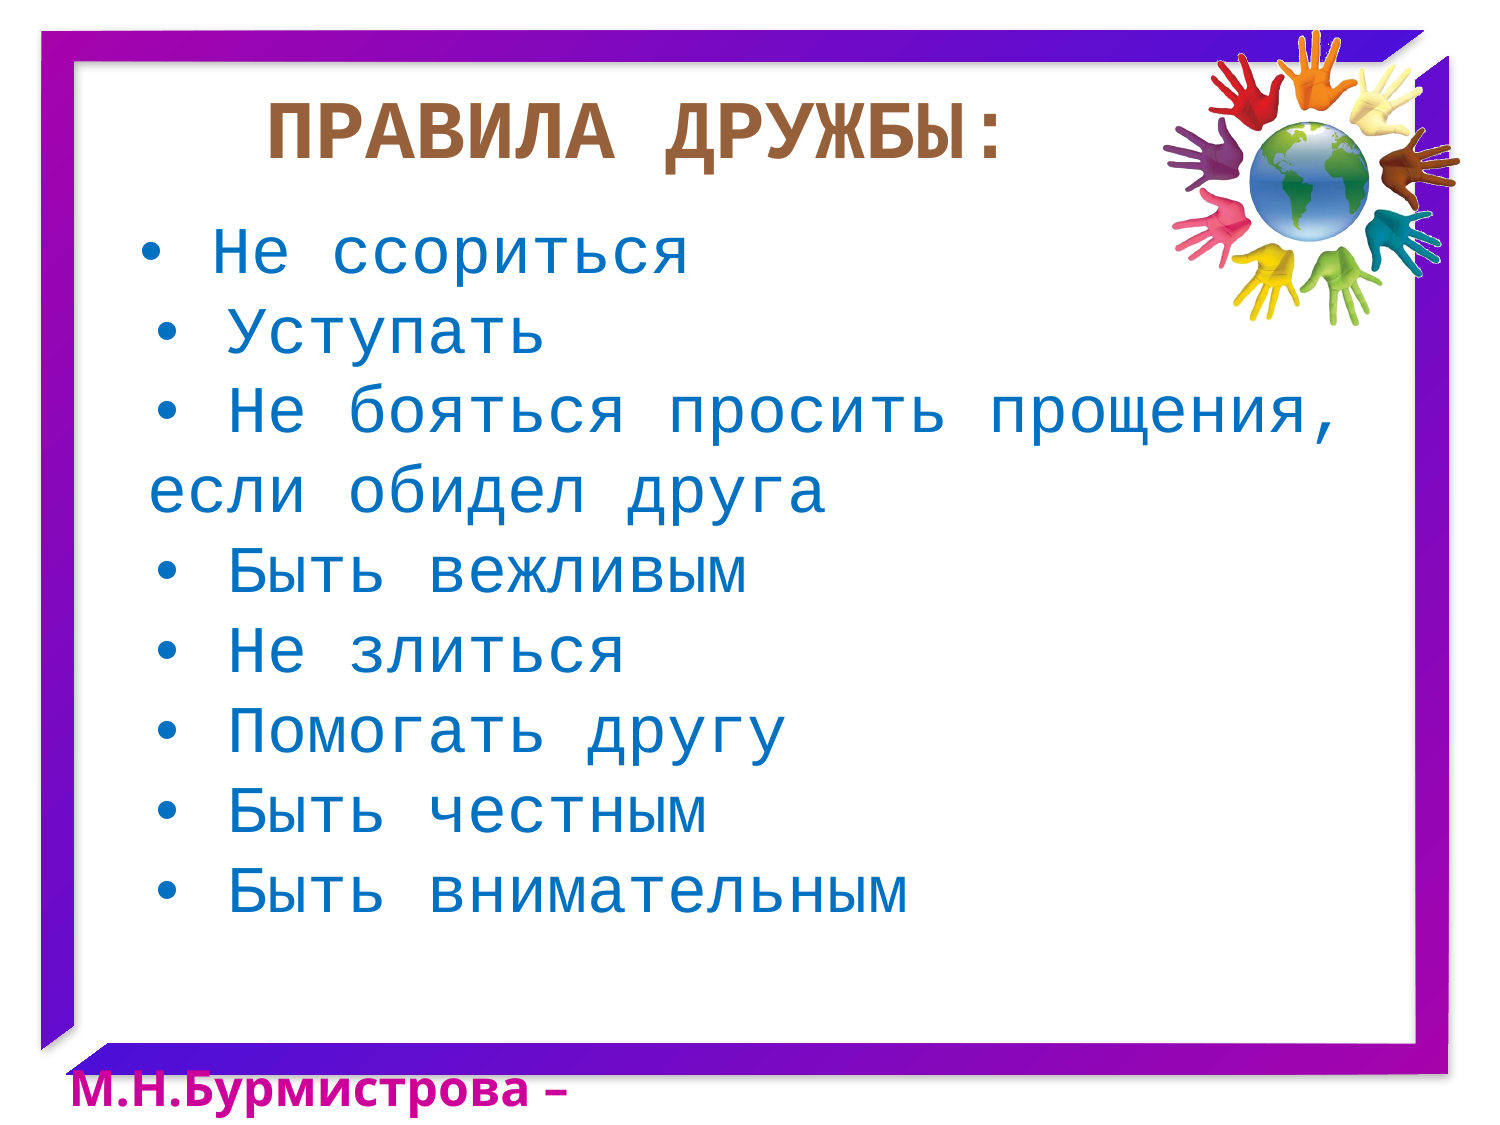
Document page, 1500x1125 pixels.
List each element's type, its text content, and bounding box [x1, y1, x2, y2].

list • Не ссориться • Уступать • Не бояться просить прощения, если обидел друга • Быть вежливым • Не злиться • Помогать другу • Быть честным • Быть внимательным [76, 198, 1412, 1035]
title Правила дружбы: [79, 65, 1202, 184]
picture [1163, 30, 1460, 326]
